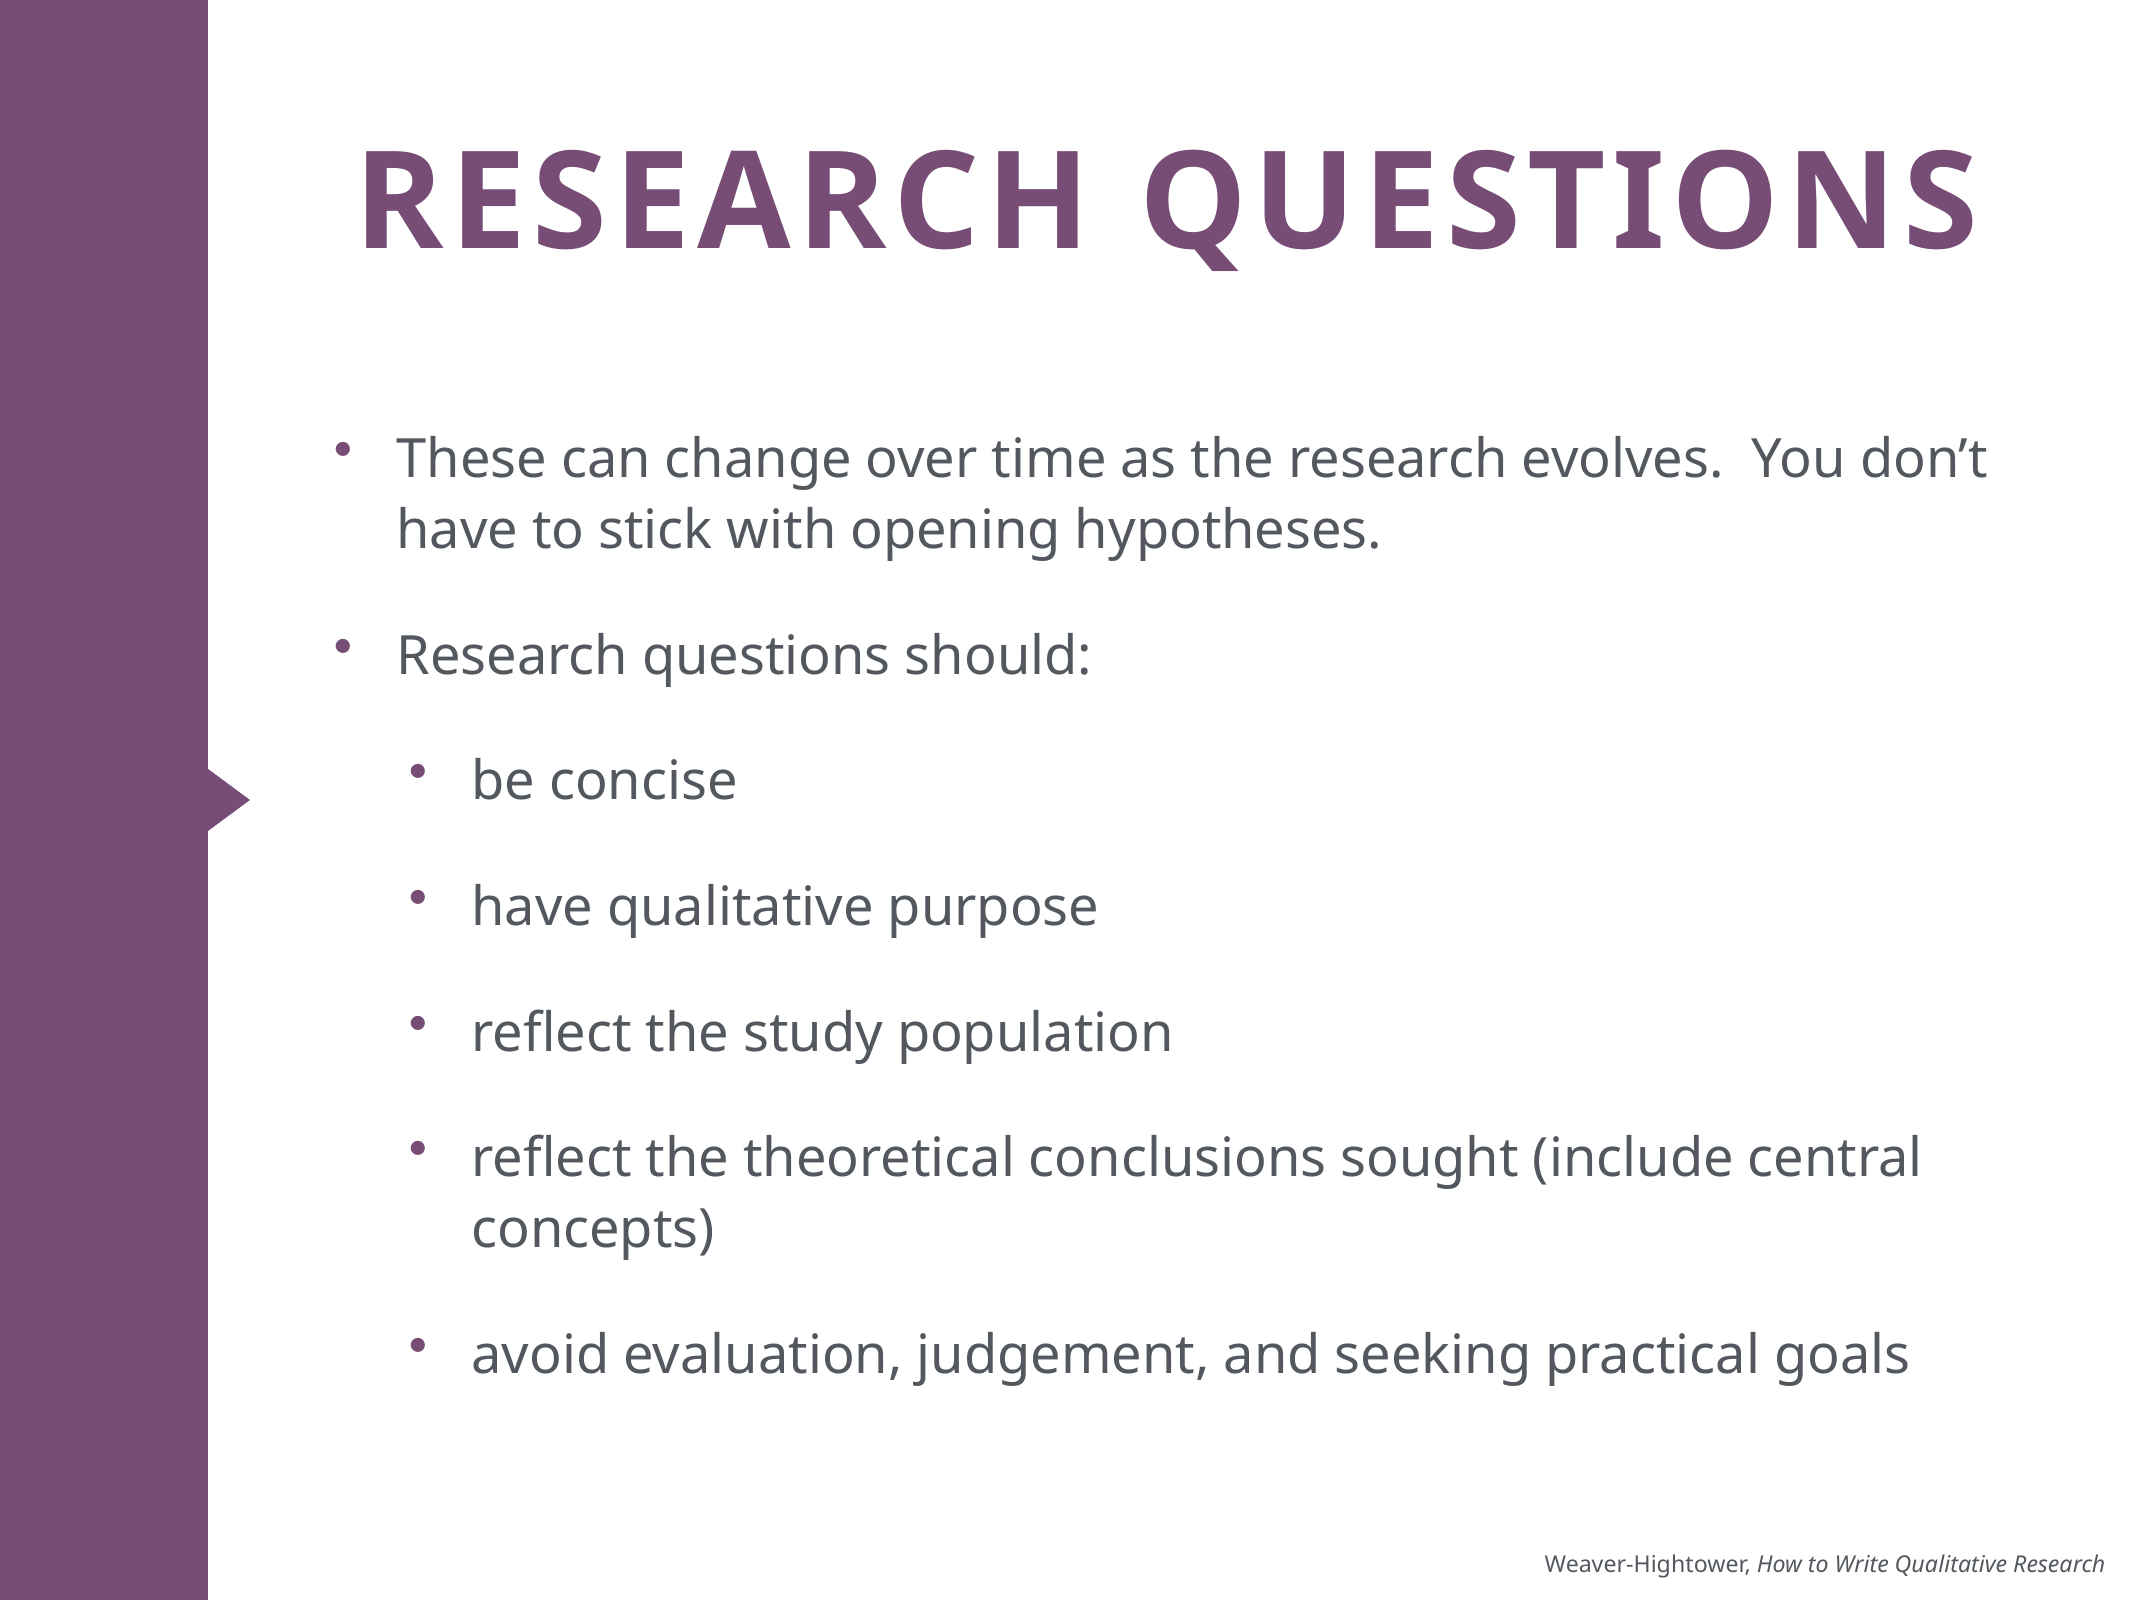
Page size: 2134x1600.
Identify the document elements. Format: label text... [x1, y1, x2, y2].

list These can change over time as the research evolves. You don’t have to stick with opening hypotheses. Research questions should: be concise have qualitative purpose reflect the study population reflect the theoretical conclusions sought (include central concepts) avoid evaluation, judgement, and seeking practical goals [333, 415, 2002, 1508]
title Research Questions [333, 41, 2002, 378]
